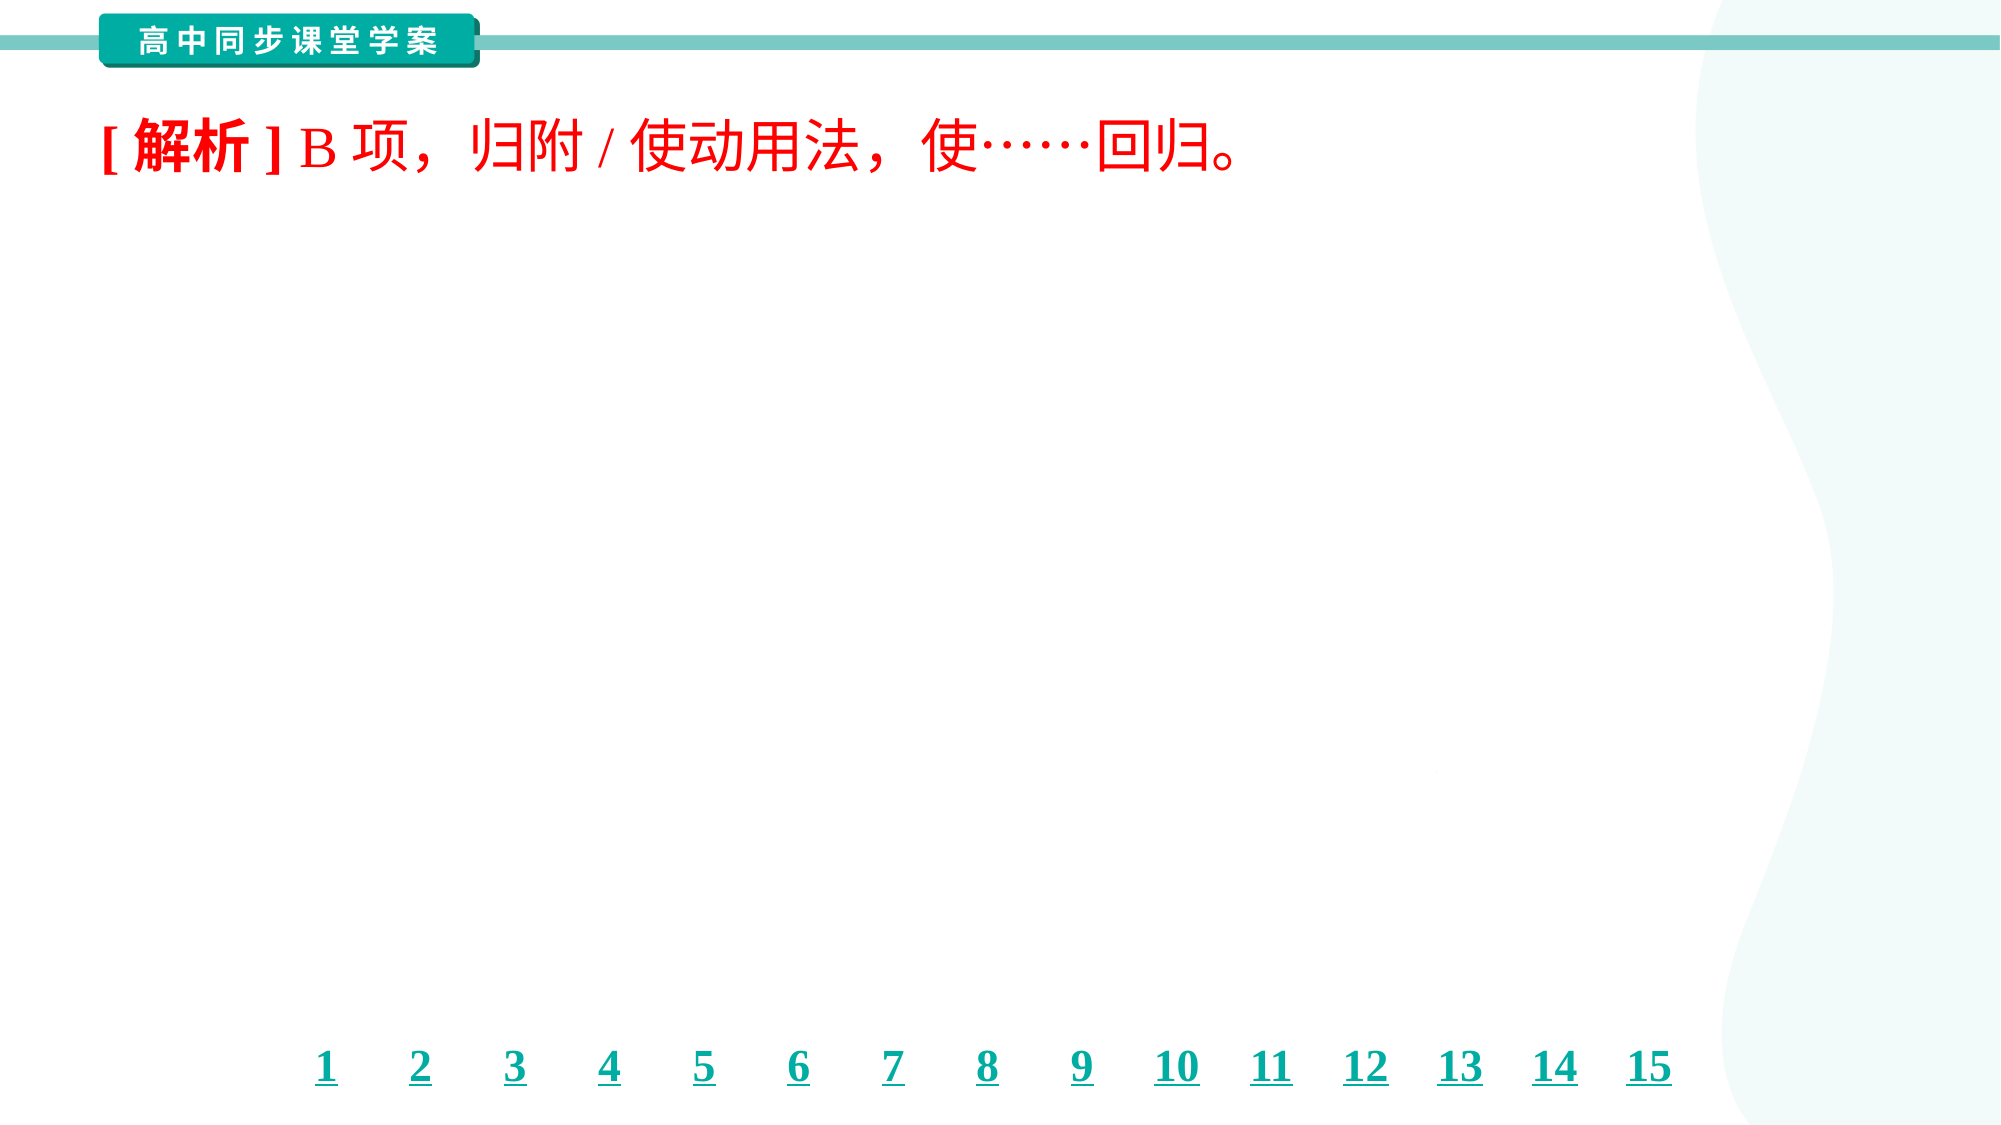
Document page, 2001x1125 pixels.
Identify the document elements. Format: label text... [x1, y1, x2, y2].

picture [0, 0, 2000, 1125]
text_box [解析] B项，归附/使动用法，使……回归。 [100, 76, 1899, 179]
